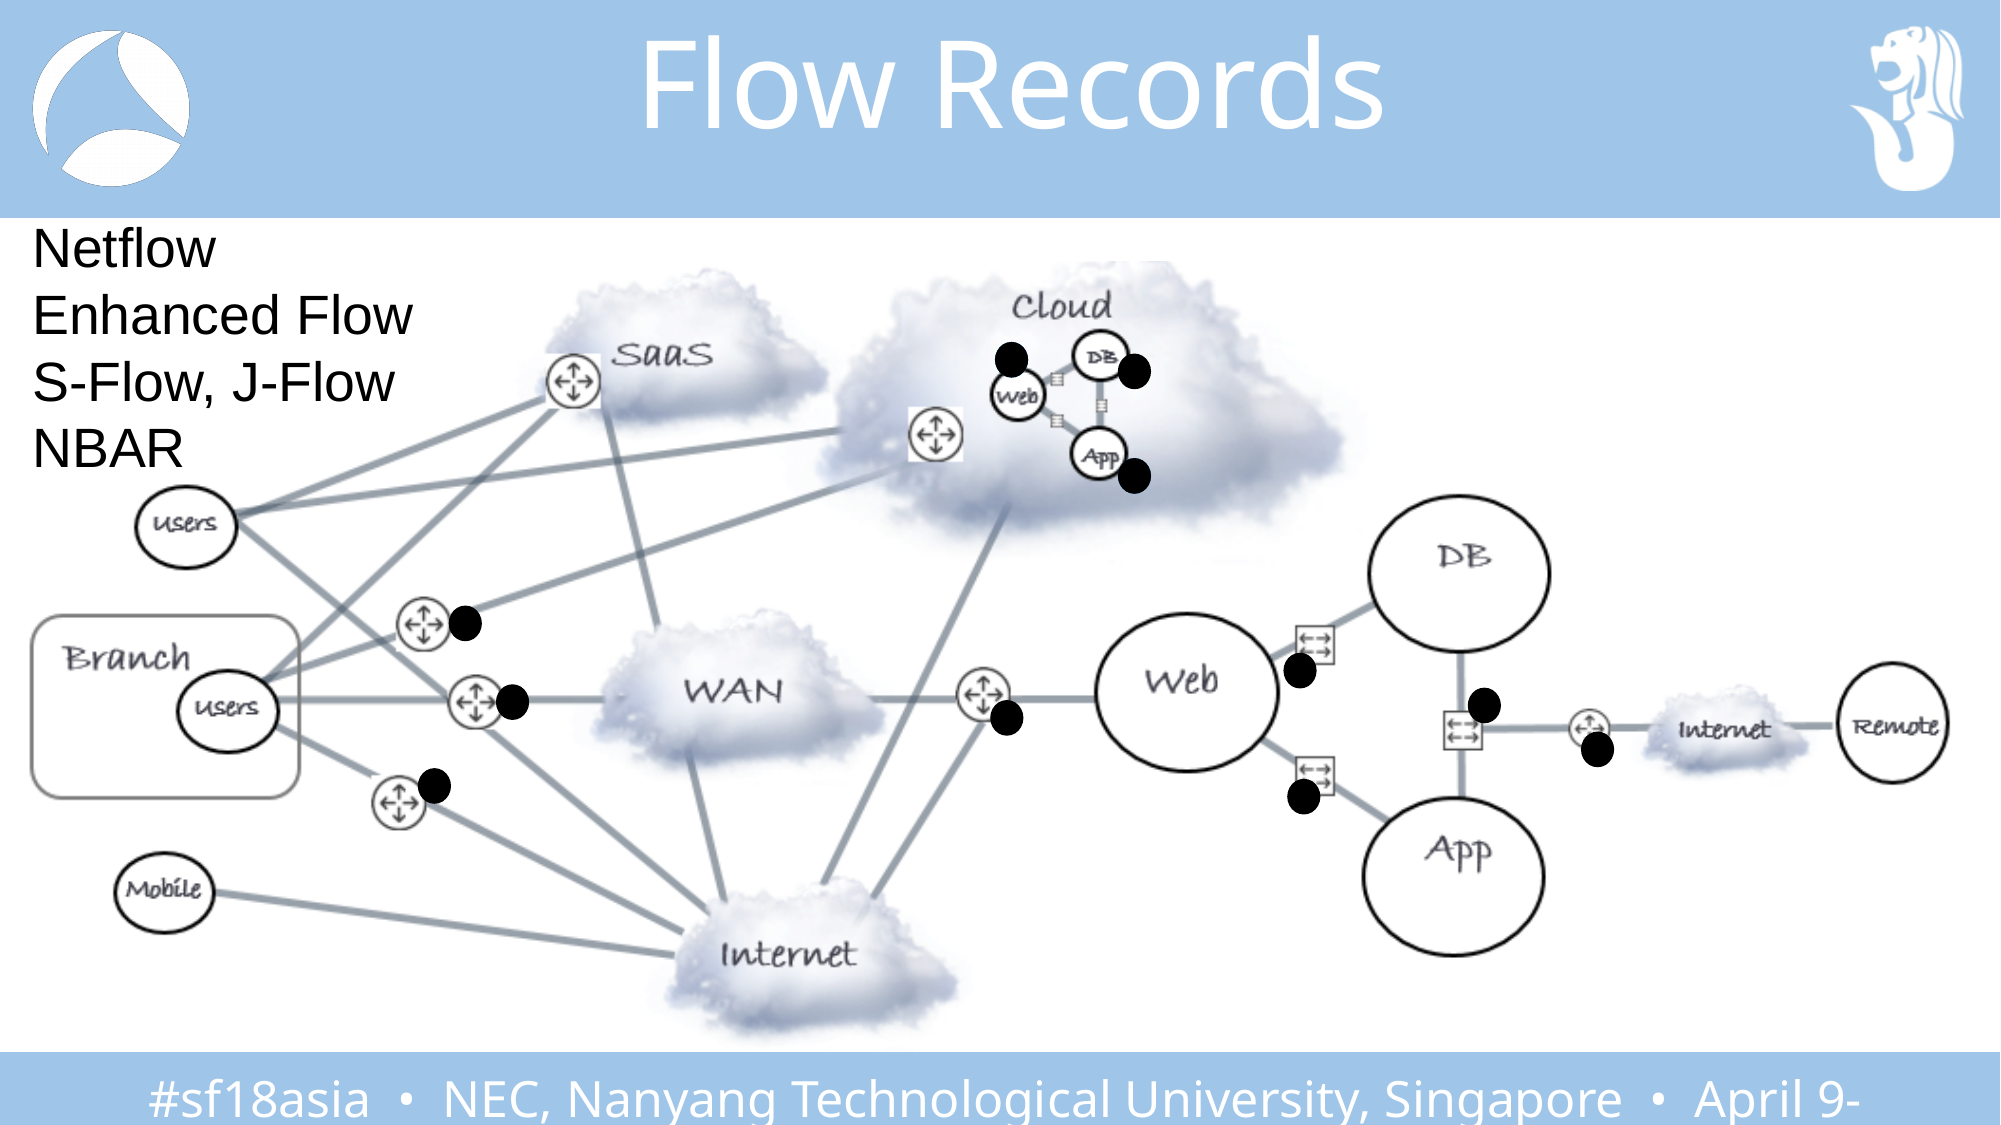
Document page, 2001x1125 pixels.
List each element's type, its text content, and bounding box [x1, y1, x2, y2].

title Flow Records [31, 24, 1994, 155]
picture [1849, 155, 1964, 191]
picture [32, 155, 190, 187]
text_box Netflow Enhanced Flow S-Flow, J-Flow NBAR [17, 205, 429, 259]
picture [17, 261, 1972, 1051]
